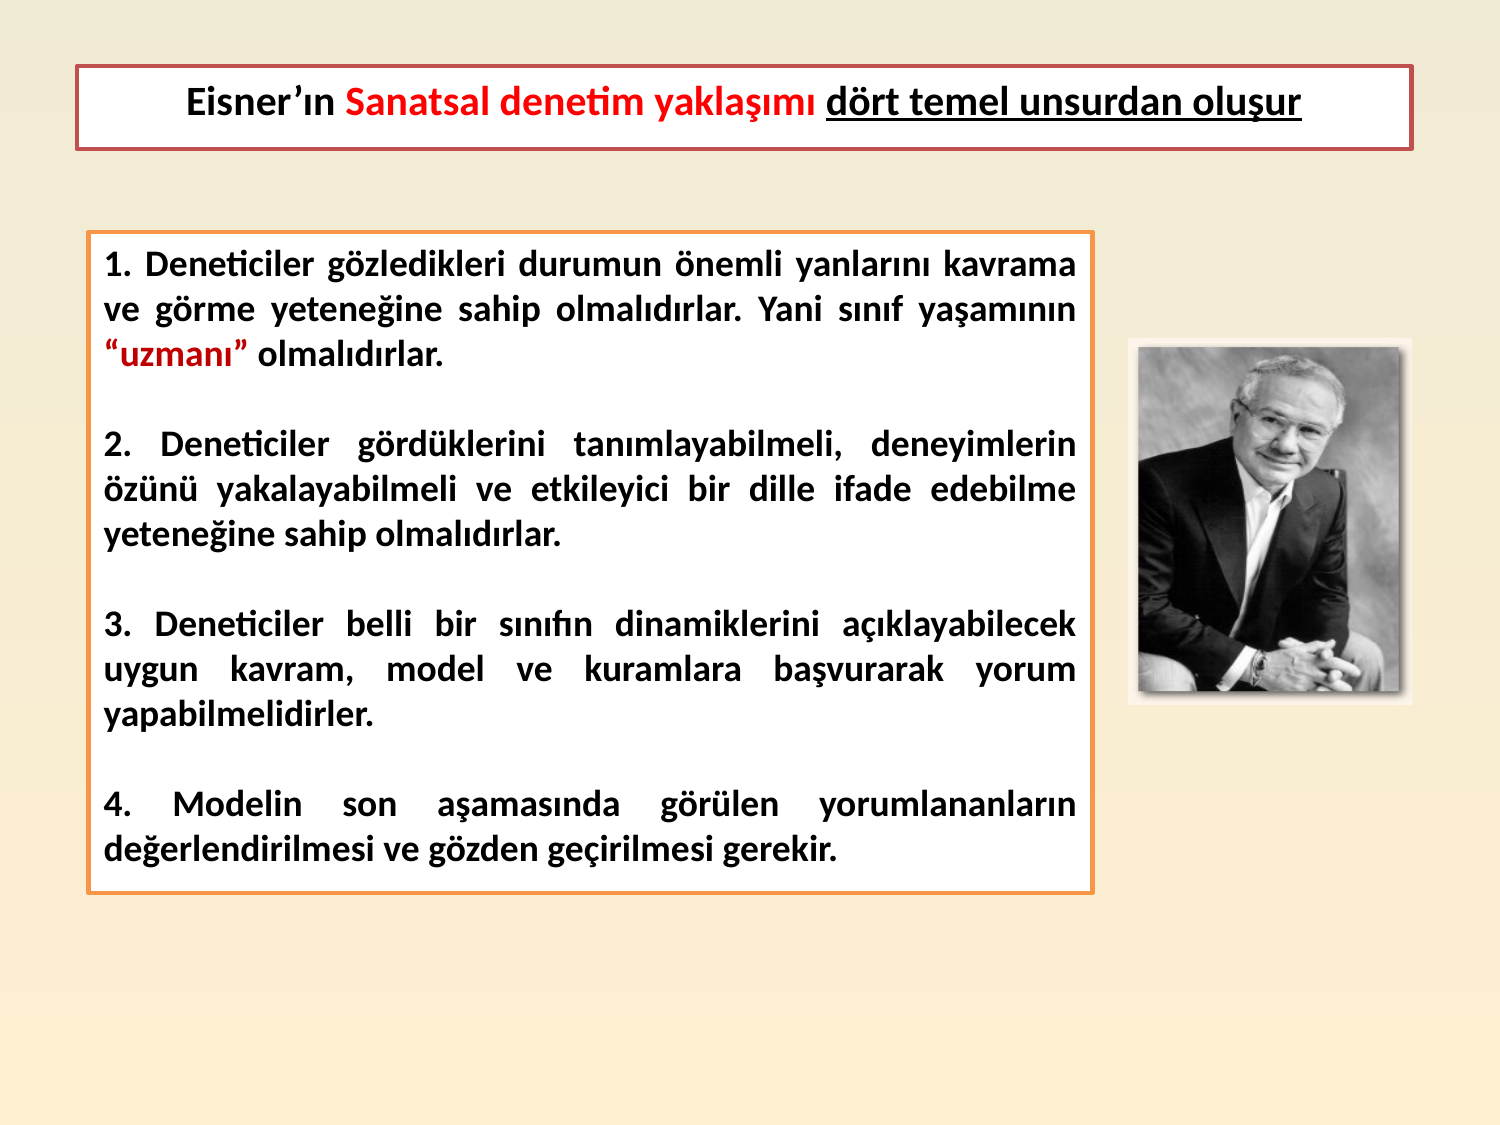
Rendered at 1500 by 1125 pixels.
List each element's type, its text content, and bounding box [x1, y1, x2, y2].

picture [1127, 337, 1412, 705]
text_box Eisner’ın Sanatsal denetim yaklaşımı dört temel unsurdan oluşur [75, 64, 1414, 151]
text_box 1. Deneticiler gözledikleri durumun önemli yanlarını kavrama ve görme yeteneğine sahip olmalıdırlar. Yani sınıf yaşamının “uzmanı” olmalıdırlar. 2. Deneticiler gördüklerini tanımlayabilmeli, deneyimlerin özünü yakalayabilmeli ve etkileyici bir dille ifade edebilme yeteneğine sahip olmalıdırlar. 3. Deneticiler belli bir sınıfın dinamiklerini açıklayabilecek uygun kavram, model ve kuramlara başvurarak yorum yapabilmelidirler. 4. Modelin son aşamasında görülen yorumlananların değerlendirilmesi ve gözden geçirilmesi gerekir. [86, 230, 1095, 895]
